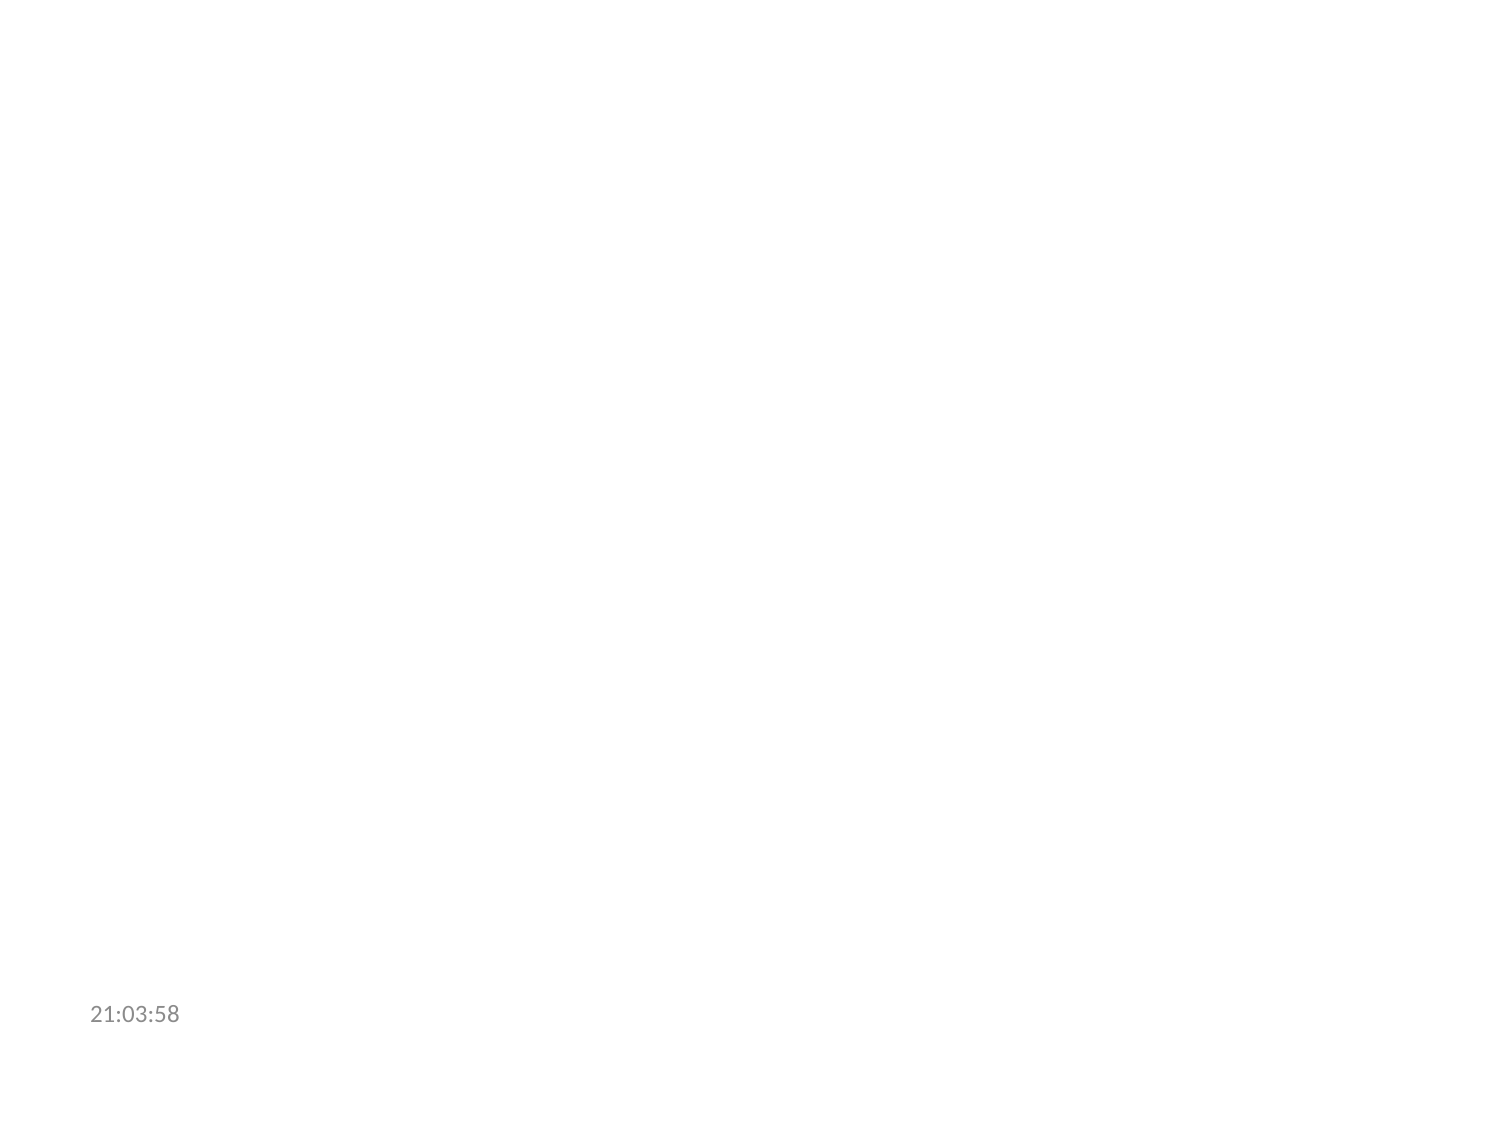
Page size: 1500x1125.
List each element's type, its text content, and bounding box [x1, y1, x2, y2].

text_box 15:35:09 [75, 982, 425, 1043]
